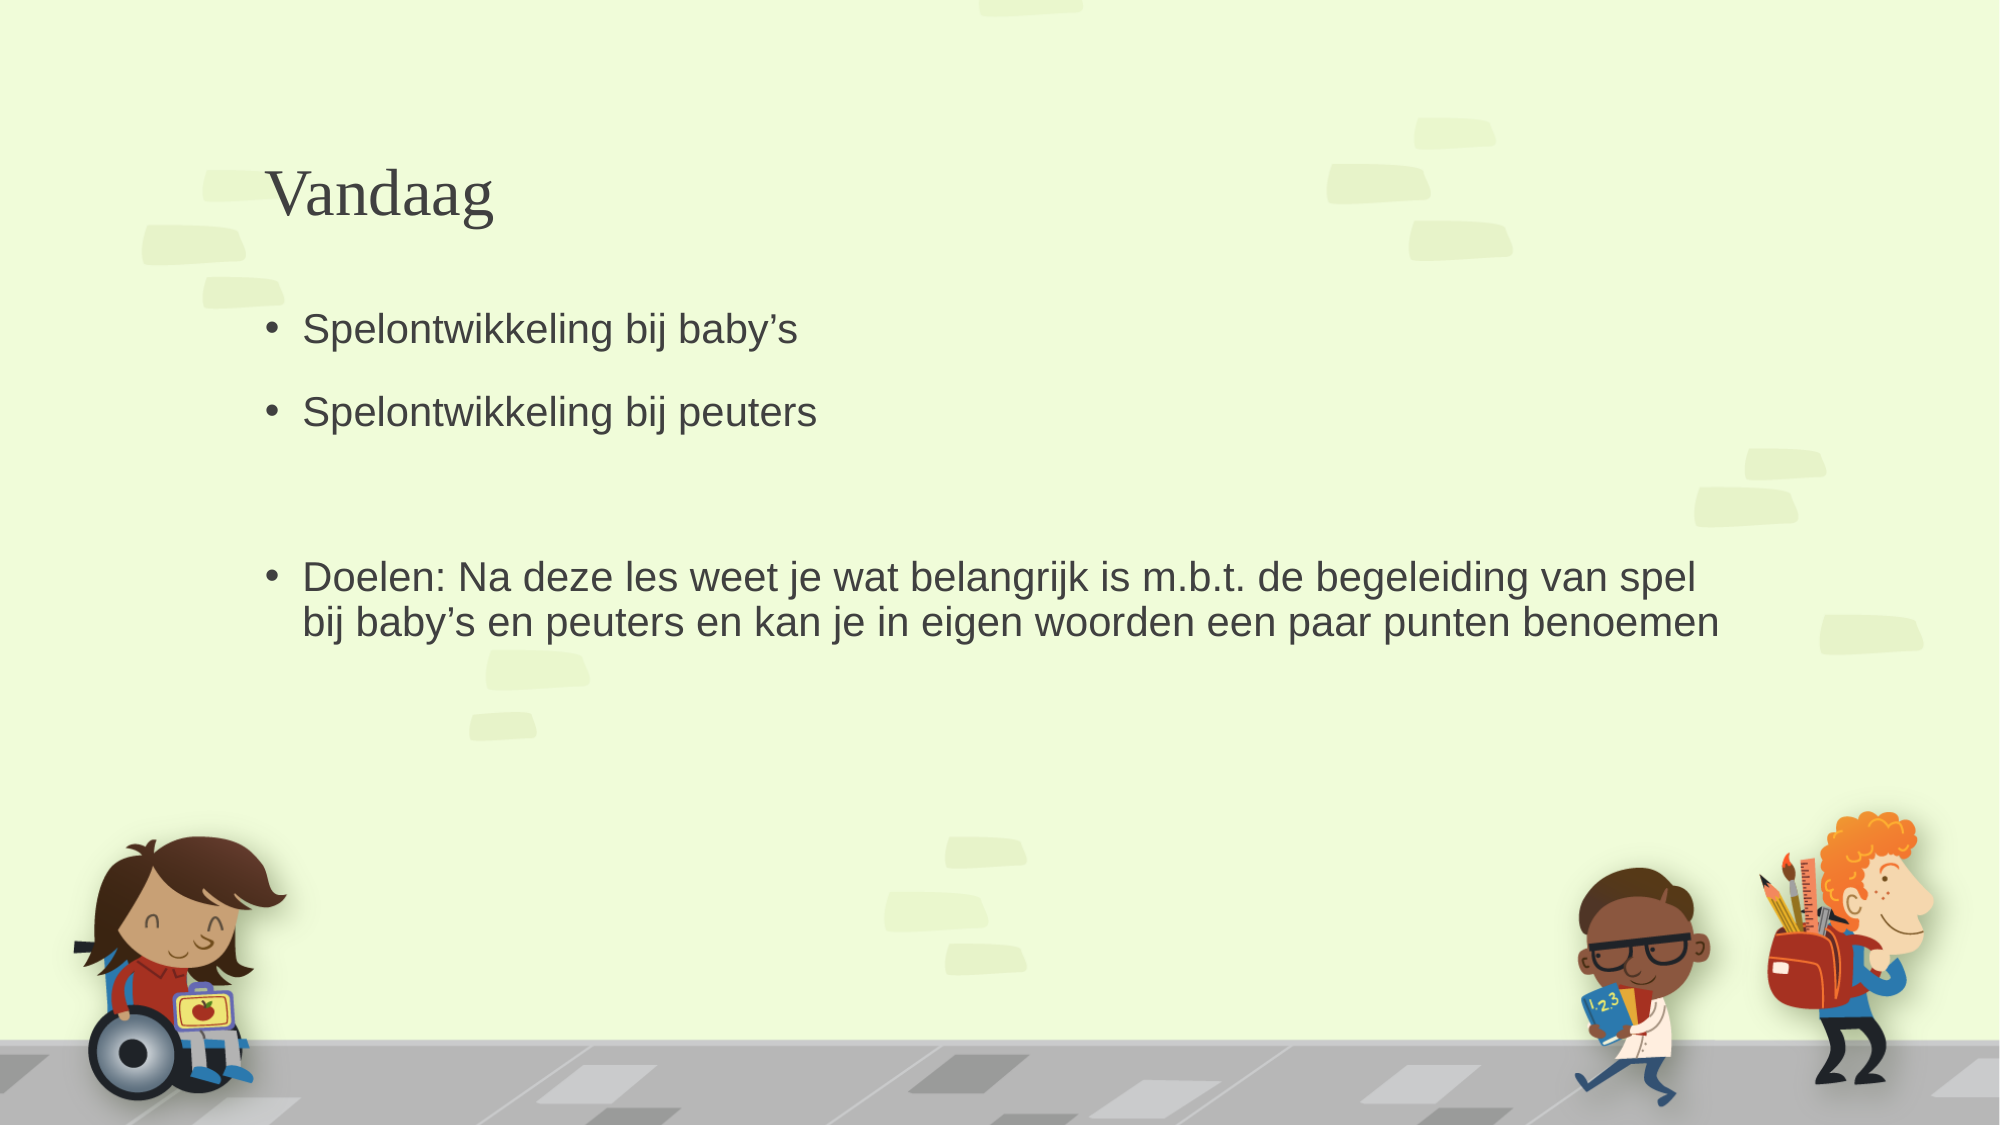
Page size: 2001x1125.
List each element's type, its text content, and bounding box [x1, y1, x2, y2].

title Vandaag [249, 59, 1750, 238]
picture [0, 0, 2000, 1125]
list Spelontwikkeling bij baby’s Spelontwikkeling bij peuters Doelen: Na deze les weet je wat belangrijk is m.b.t. de begeleiding van spel bij baby’s en peuters en kan je in eigen woorden een paar punten benoemen [249, 299, 1750, 870]
